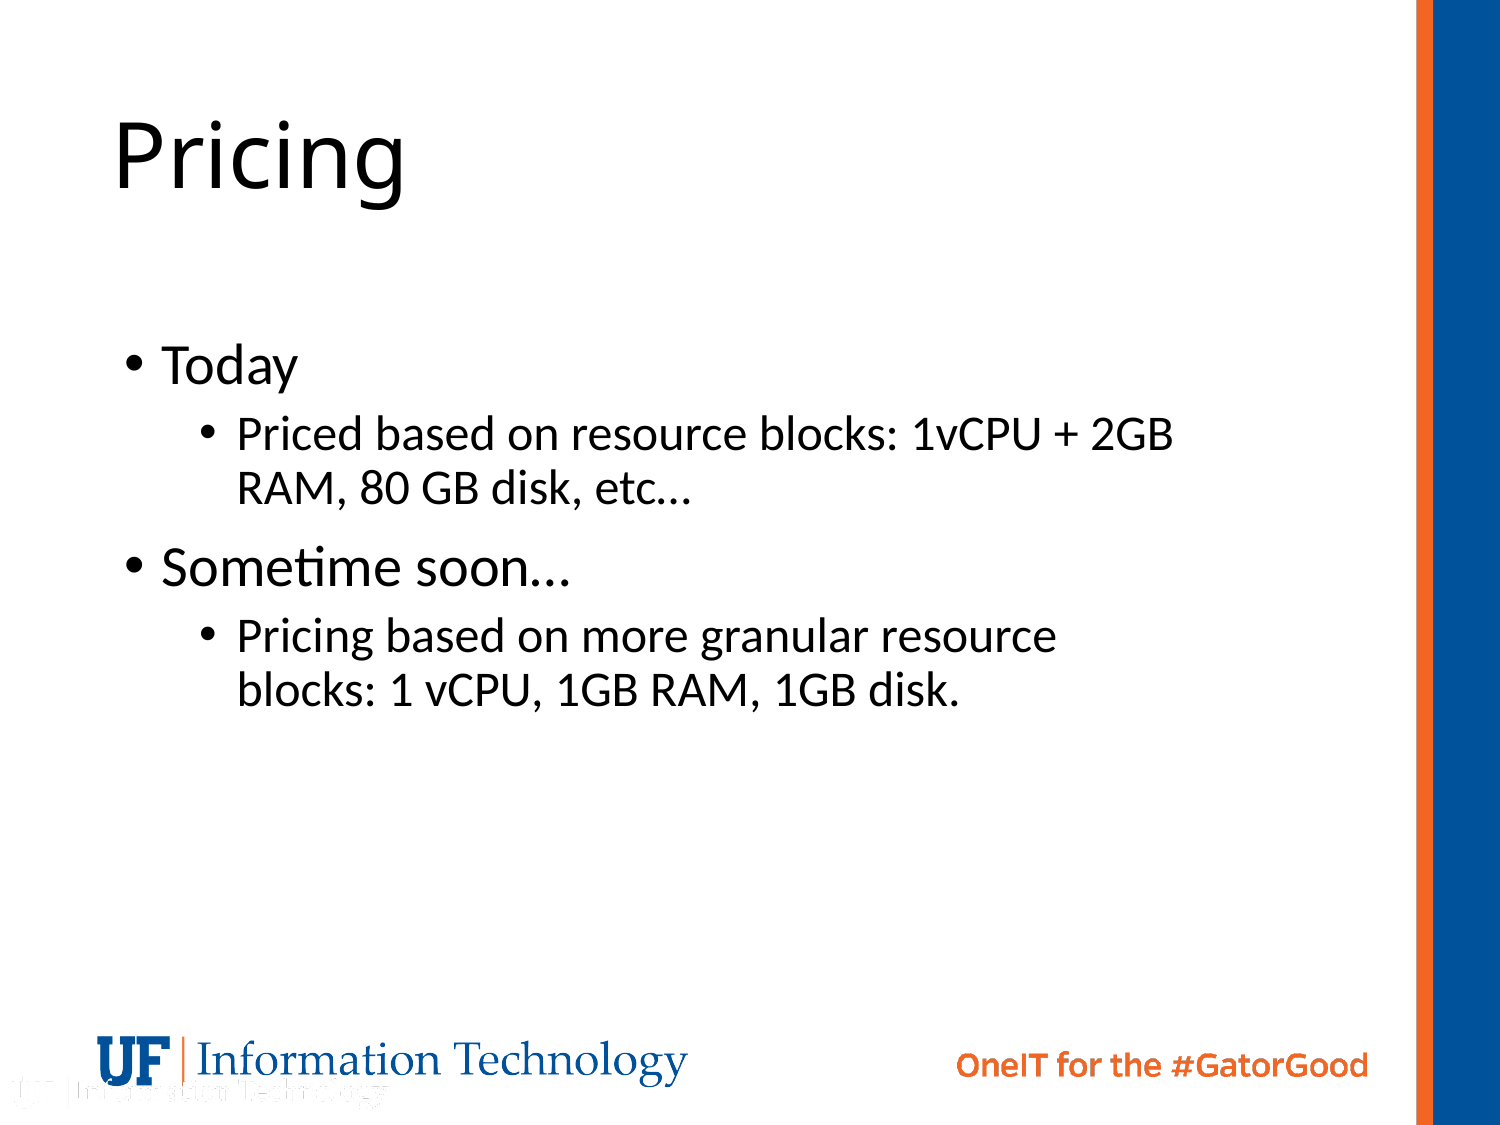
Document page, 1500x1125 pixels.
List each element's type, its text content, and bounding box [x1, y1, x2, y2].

list Today Priced based on resource blocks: 1vCPU + 2GB RAM, 80 GB disk, etc… Sometime soon… Pricing based on more granular resource blocks: 1 vCPU, 1GB RAM, 1GB disk. [109, 326, 1222, 1002]
picture [957, 1051, 1367, 1077]
title Pricing [96, 101, 1222, 290]
picture [12, 1034, 689, 1109]
